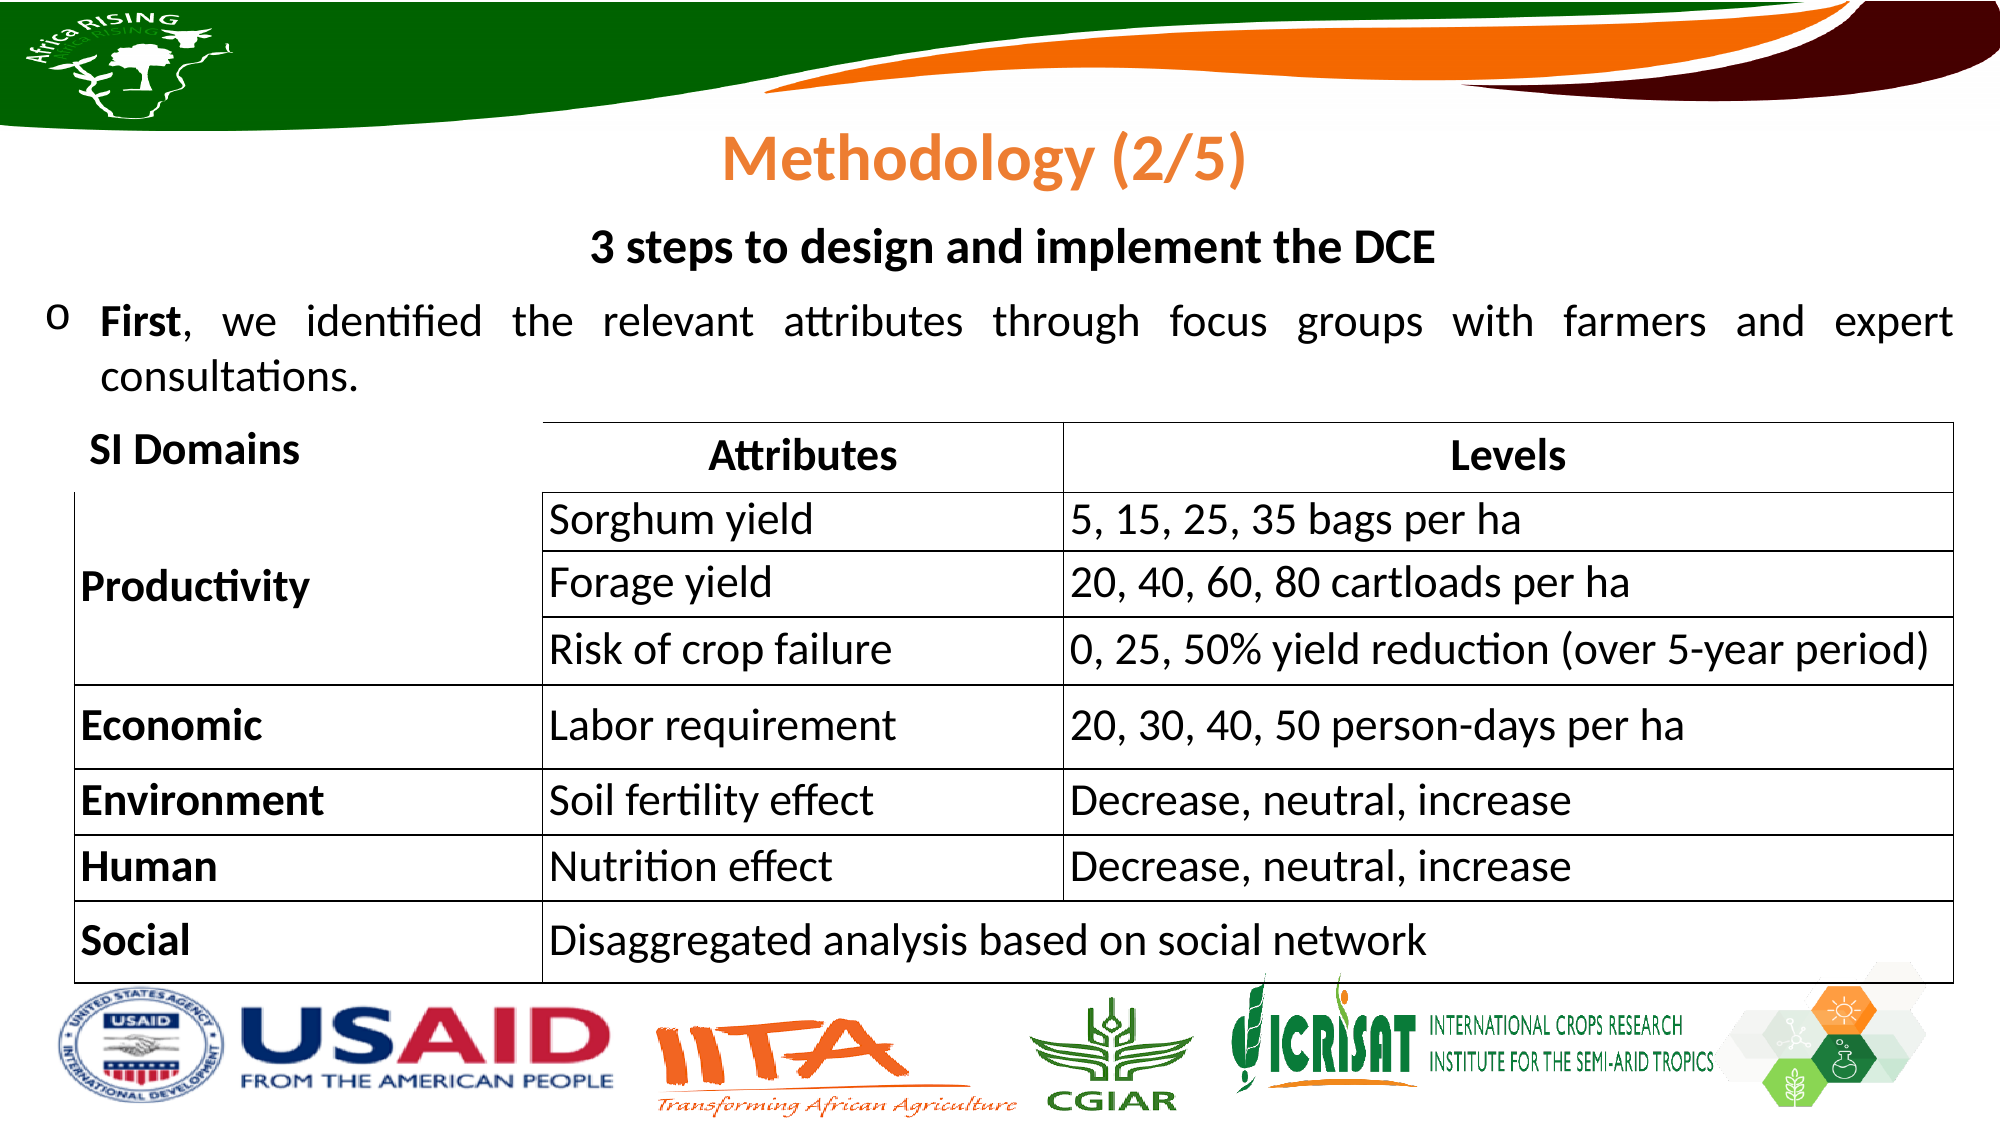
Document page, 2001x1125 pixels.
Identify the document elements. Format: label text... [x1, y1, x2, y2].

table_cell Nutrition effect [543, 836, 1063, 900]
table_header SI Domains [74, 422, 543, 492]
table_cell Labor requirement [543, 686, 1063, 768]
table_cell Environment [75, 770, 542, 834]
table_header Attributes [543, 423, 1063, 492]
table_header Levels [1064, 423, 1953, 492]
table_cell Risk of crop failure [543, 618, 1063, 684]
table_cell 20, 40, 60, 80 cartloads per ha [1064, 552, 1953, 616]
table_cell Economic [75, 686, 542, 768]
table_cell Sorghum yield [543, 493, 1063, 550]
table_cell Social [75, 902, 542, 982]
text_box 3 steps to design and implement the DCE [416, 205, 1621, 281]
table_cell 0, 25, 50% yield reduction (over 5-year period) [1064, 618, 1953, 684]
table_cell 5, 15, 25, 35 bags per ha [1064, 493, 1953, 550]
table_cell Disaggregated analysis based on social network [543, 902, 1953, 982]
picture [1229, 962, 1926, 1107]
table_cell 20, 30, 40, 50 person-days per ha [1064, 686, 1953, 768]
table_cell Decrease, neutral, increase [1064, 770, 1953, 834]
table_cell Forage yield [543, 552, 1063, 616]
picture [656, 997, 1194, 1121]
text_box Methodology (2/5) [29, 131, 1942, 201]
text_box First, we identified the relevant attributes through focus groups with farmers and expert consultations. [29, 282, 1971, 848]
picture [46, 983, 625, 1107]
table_cell Human [75, 836, 542, 900]
table_cell Soil fertility effect [543, 770, 1063, 834]
table_cell Productivity [75, 492, 542, 684]
picture [0, 0, 2000, 131]
table_cell Decrease, neutral, increase [1064, 836, 1953, 900]
